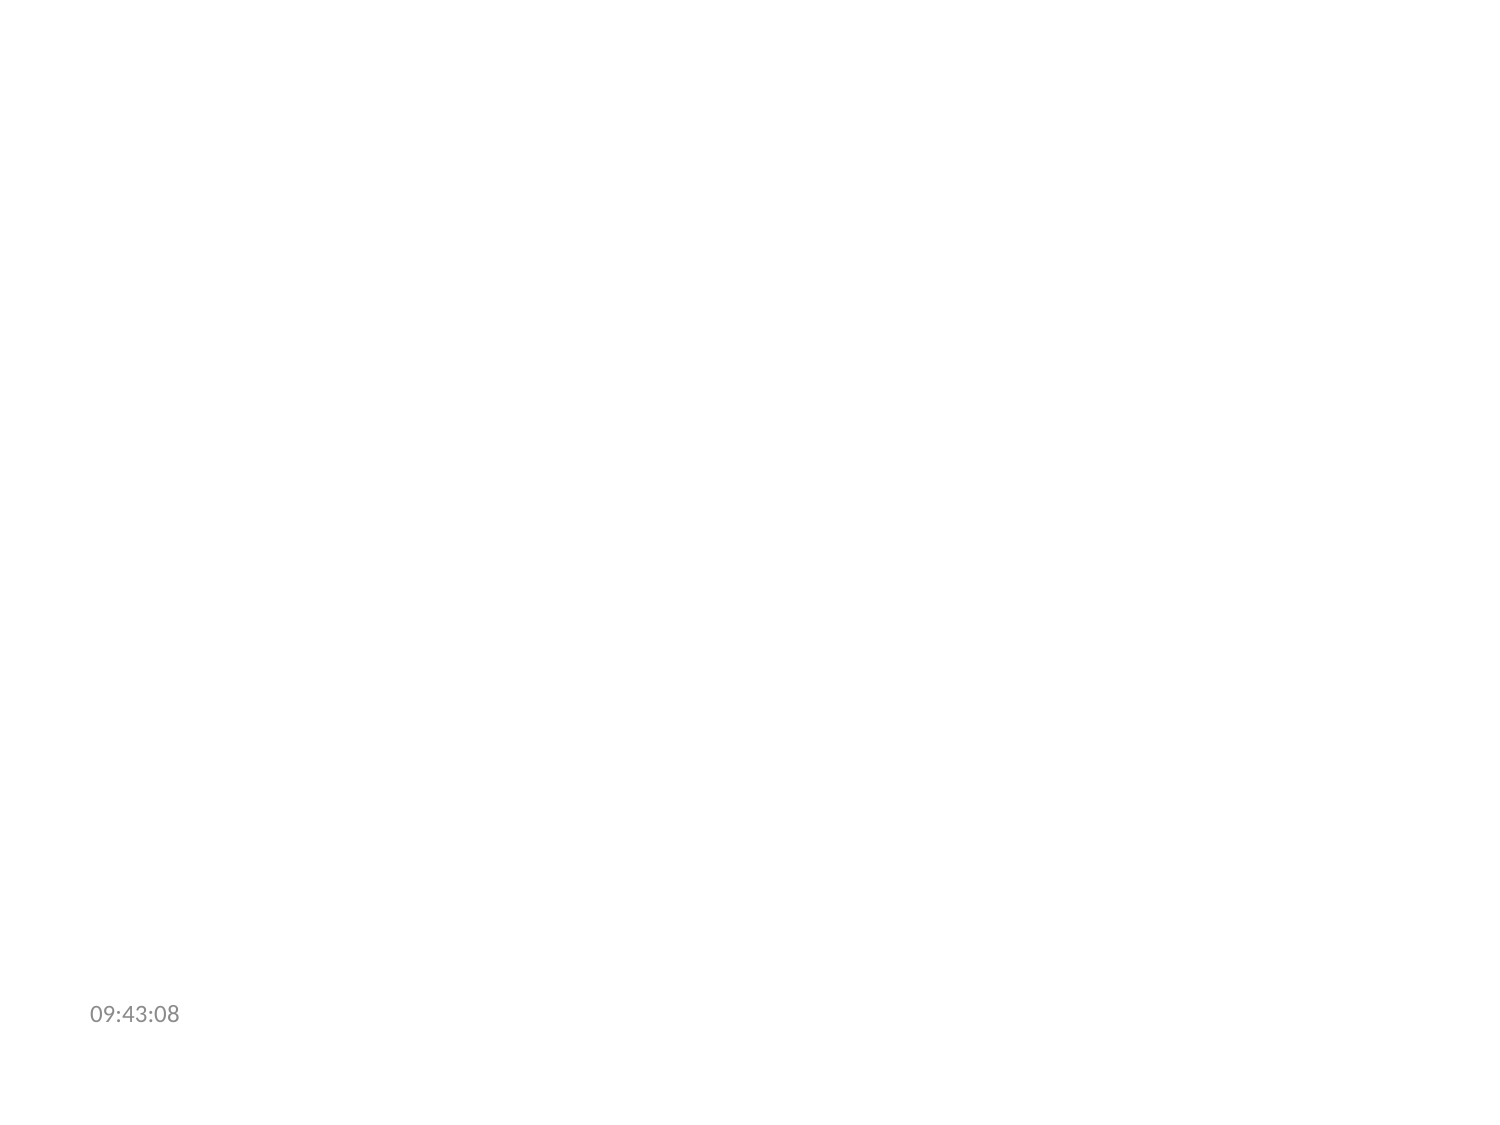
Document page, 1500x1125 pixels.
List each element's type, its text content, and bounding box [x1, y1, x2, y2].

text_box 15:35:09 [75, 982, 425, 1043]
